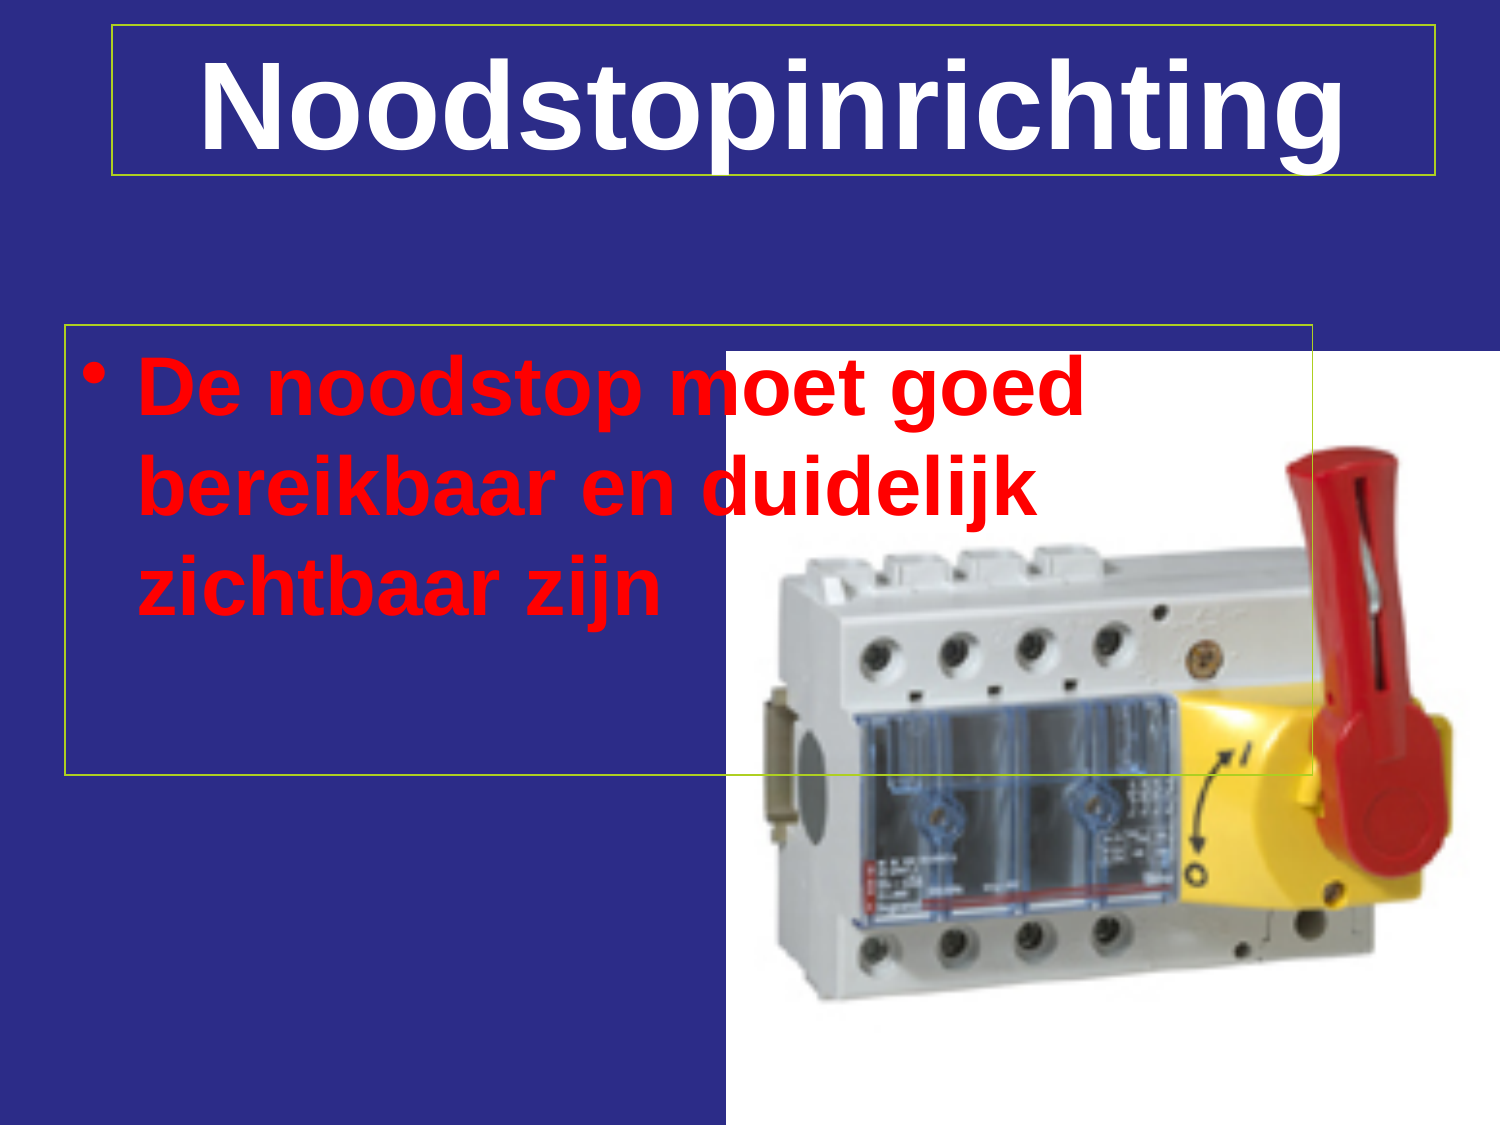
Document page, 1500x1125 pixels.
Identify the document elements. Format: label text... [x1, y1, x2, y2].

title Noodstopinrichting [111, 24, 1436, 176]
picture [726, 351, 1500, 1125]
list De noodstop moet goed bereikbaar en duidelijk zichtbaar zijn [64, 324, 1313, 776]
